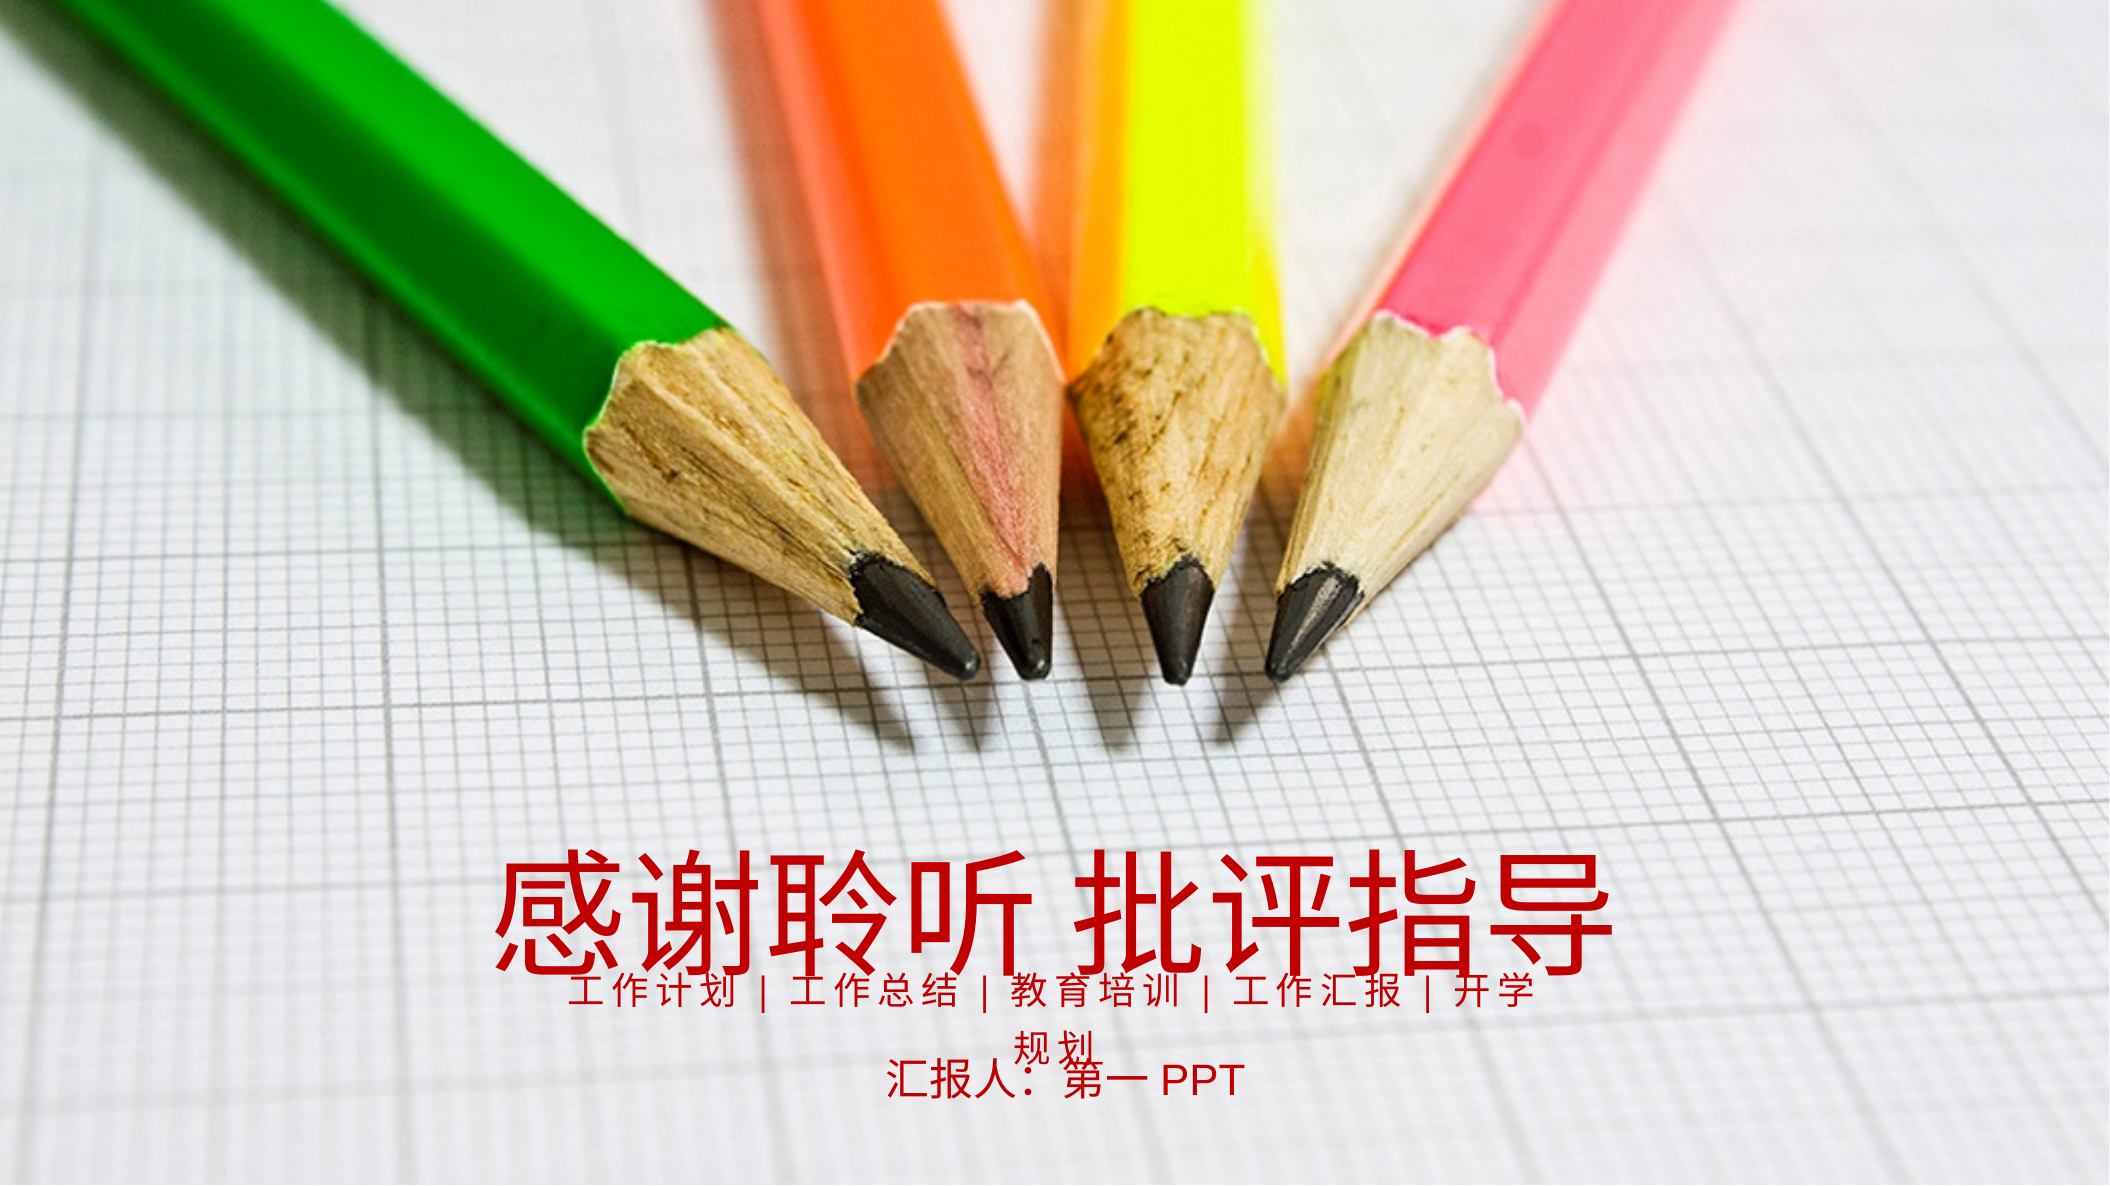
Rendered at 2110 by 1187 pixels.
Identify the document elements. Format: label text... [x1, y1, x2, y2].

text_box 感谢聆听 批评指导 [444, 771, 1666, 1001]
text_box [0, 0, 2110, 1185]
text_box 汇报人：第一PPT [842, 1028, 1290, 1112]
text_box 工作计划|工作总结|教育培训|工作汇报|开学规划 [538, 1001, 1571, 1078]
